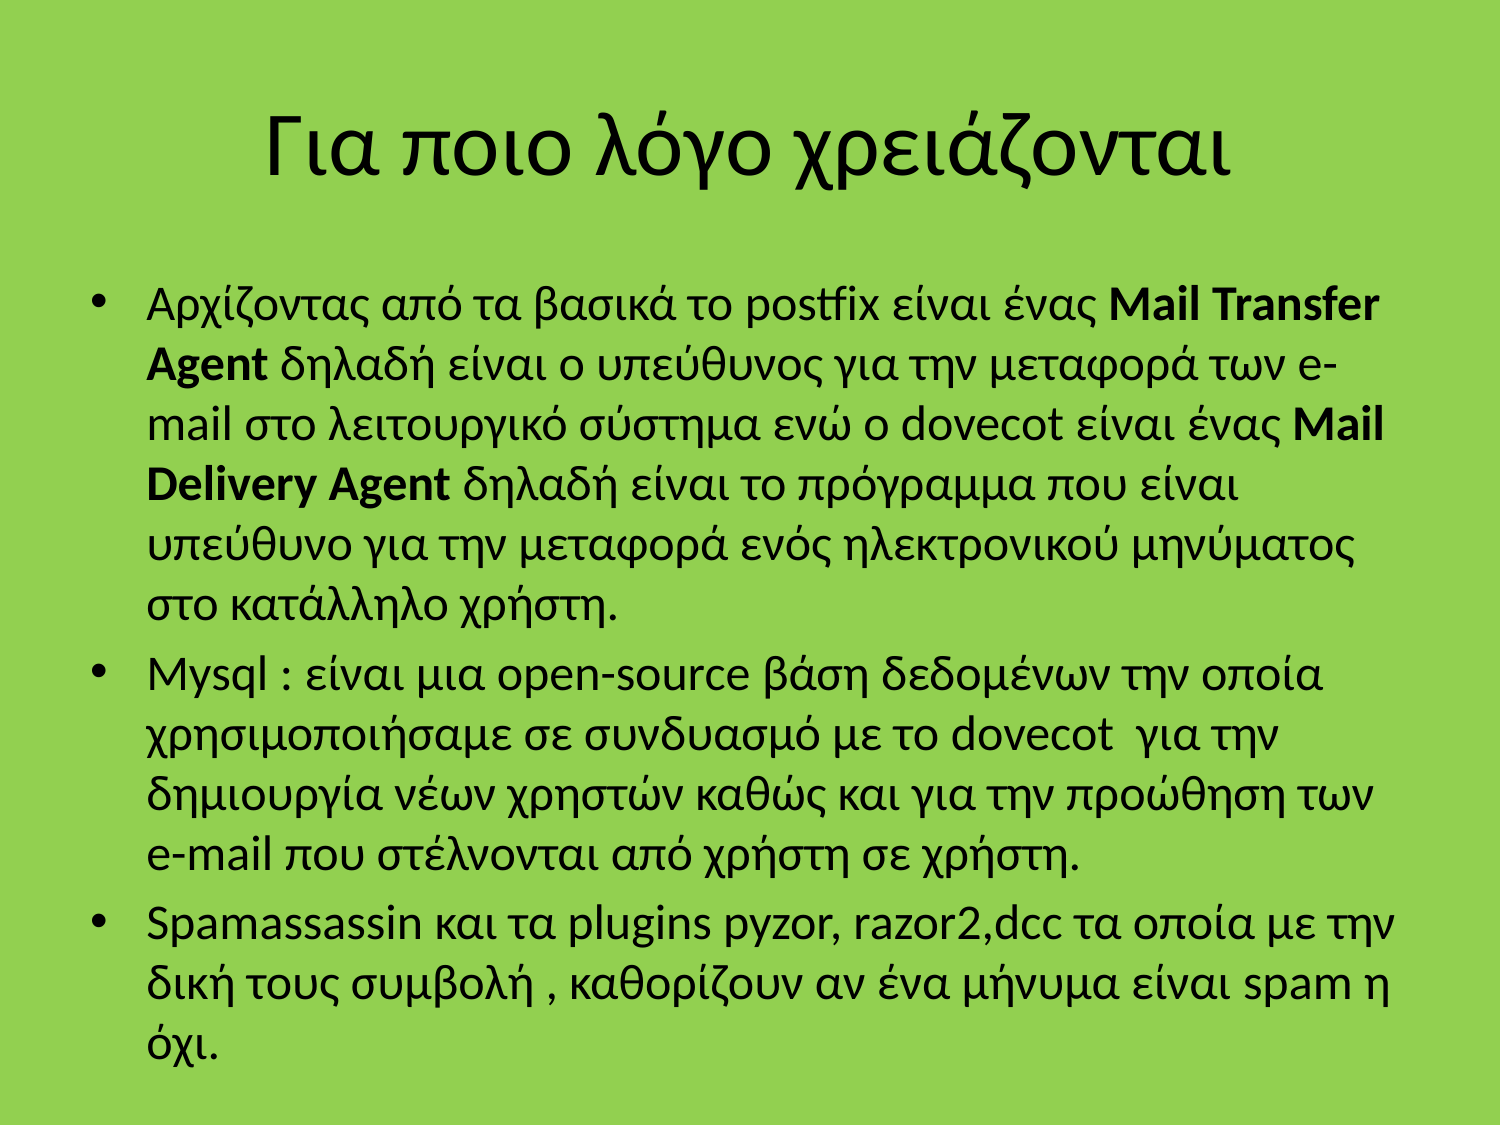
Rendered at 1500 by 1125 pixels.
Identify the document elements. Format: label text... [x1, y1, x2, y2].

title Για ποιο λόγο χρειάζονται [75, 45, 1425, 233]
list Αρχίζοντας από τα βασικά το postfix είναι ένας Mail Transfer Agent δηλαδή είναι ο υπεύθυνος για την μεταφορά των e-mail στο λειτουργικό σύστημα ενώ ο dovecot είναι ένας Mail Delivery Agent δηλαδή είναι το πρόγραμμα που είναι υπεύθυνο για την μεταφορά ενός ηλεκτρονικού μηνύματος στο κατάλληλο χρήστη. Mysql : είναι μια open-source βάση δεδομένων την οποία χρησιμοποιήσαμε σε συνδυασμό με το dovecot για την δημιουργία νέων χρηστών καθώς και για την προώθηση των e-mail που στέλνονται από χρήστη σε χρήστη. Spamassassin και τα plugins pyzor, razor2,dcc τα οποία με την δική τους συμβολή , καθορίζουν αν ένα μήνυμα είναι spam η όχι. [75, 262, 1425, 1005]
